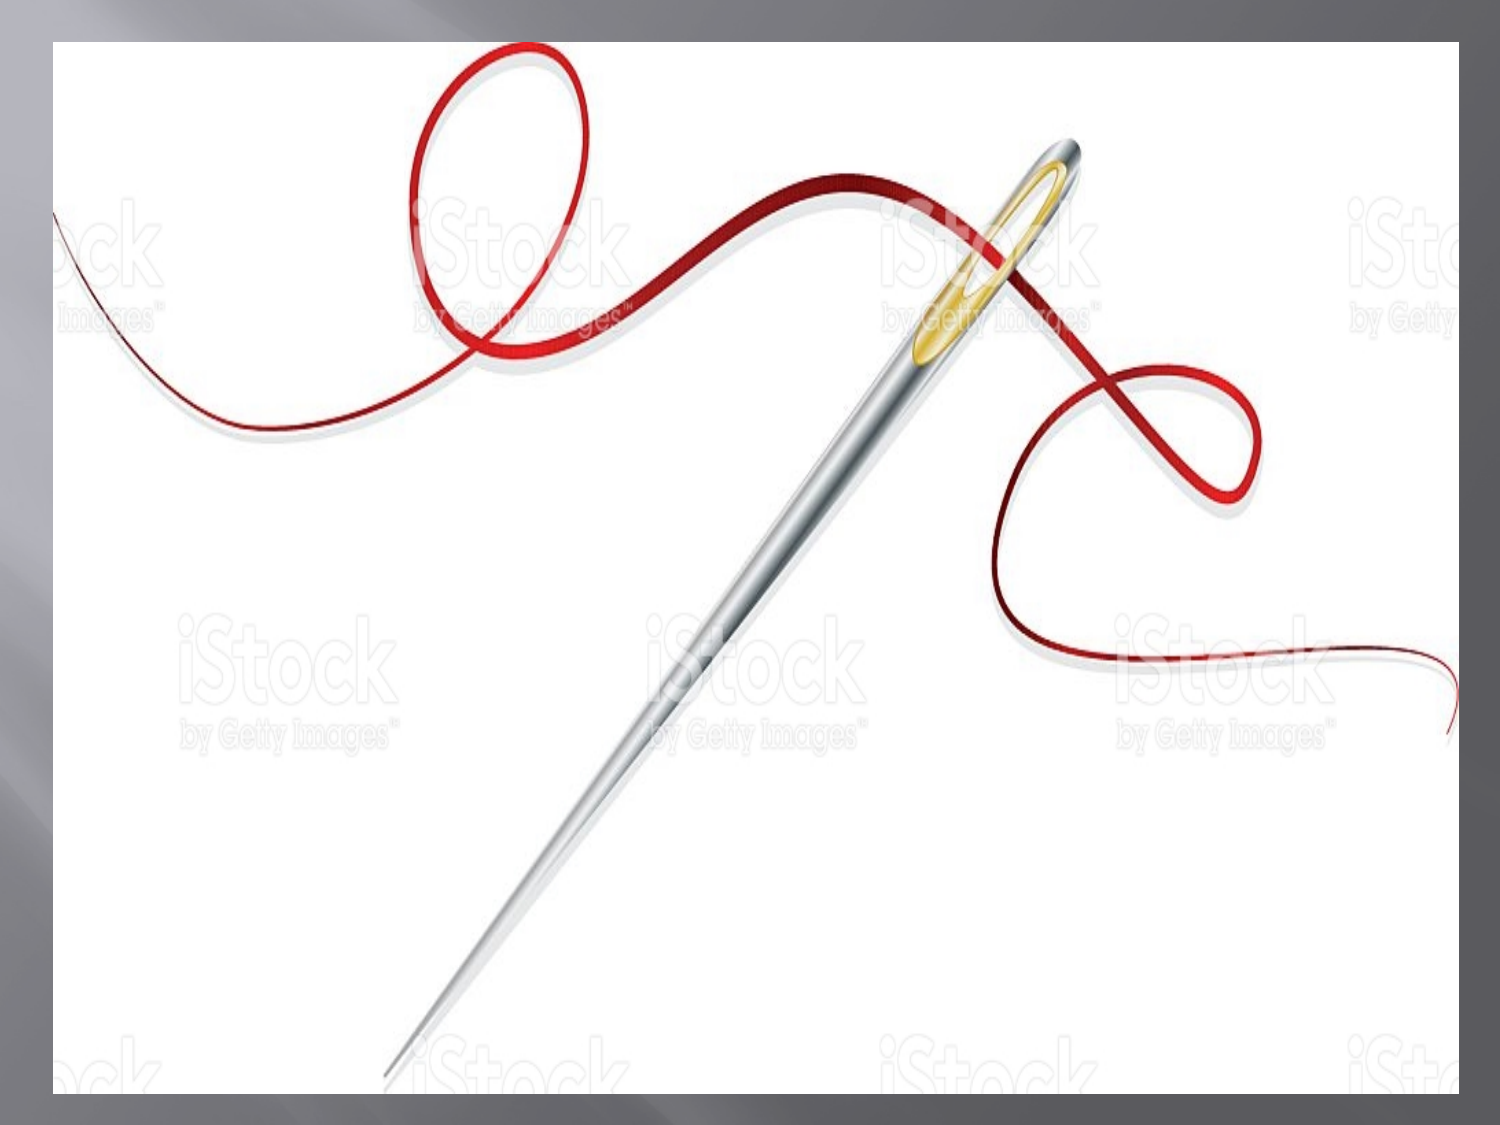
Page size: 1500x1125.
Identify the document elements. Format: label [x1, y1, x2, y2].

list [52, 42, 1459, 1095]
